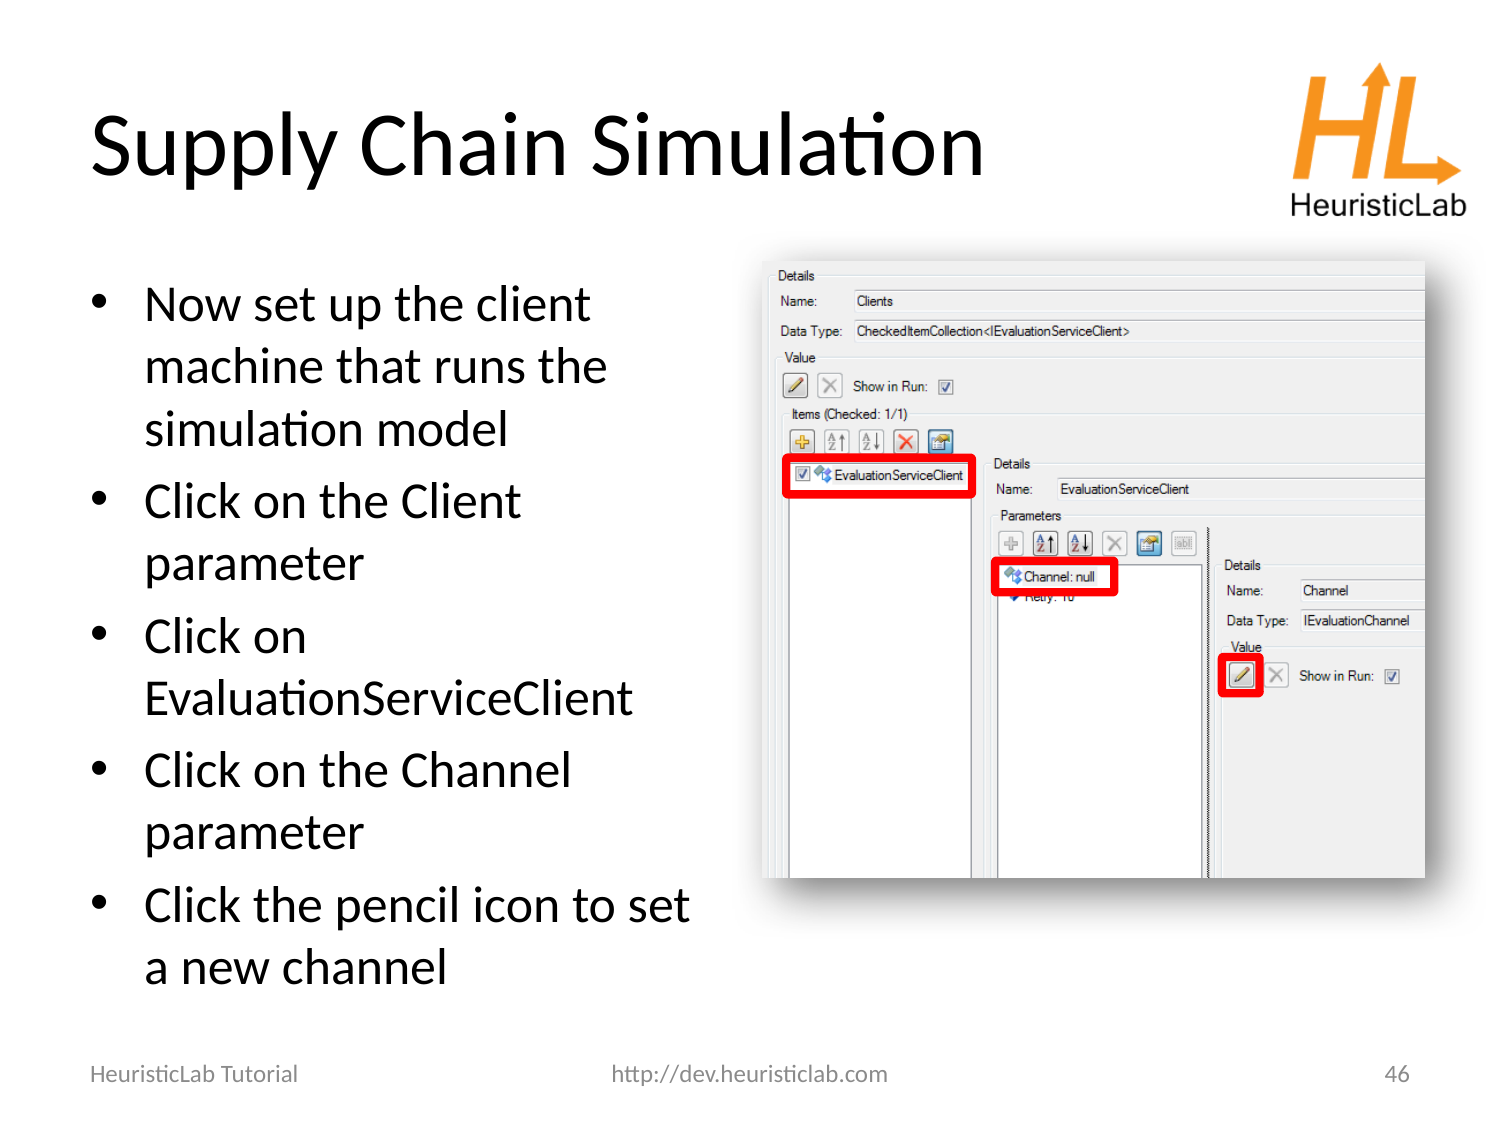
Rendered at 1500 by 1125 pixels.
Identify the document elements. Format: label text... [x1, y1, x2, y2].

slide_number HeuristicLab Tutorial [75, 1042, 425, 1103]
title Supply Chain Simulation [75, 45, 1282, 233]
picture [1281, 27, 1474, 244]
footer http://dev.heuristiclab.com [512, 1042, 988, 1103]
picture [762, 261, 1426, 879]
list Now set up the client machine that runs the simulation model Click on the Client parameter Click on EvaluationServiceClient Click on the Channel parameter Click the pencil icon to set a new channel [75, 262, 738, 1005]
slide_number 46 [1074, 1042, 1425, 1103]
